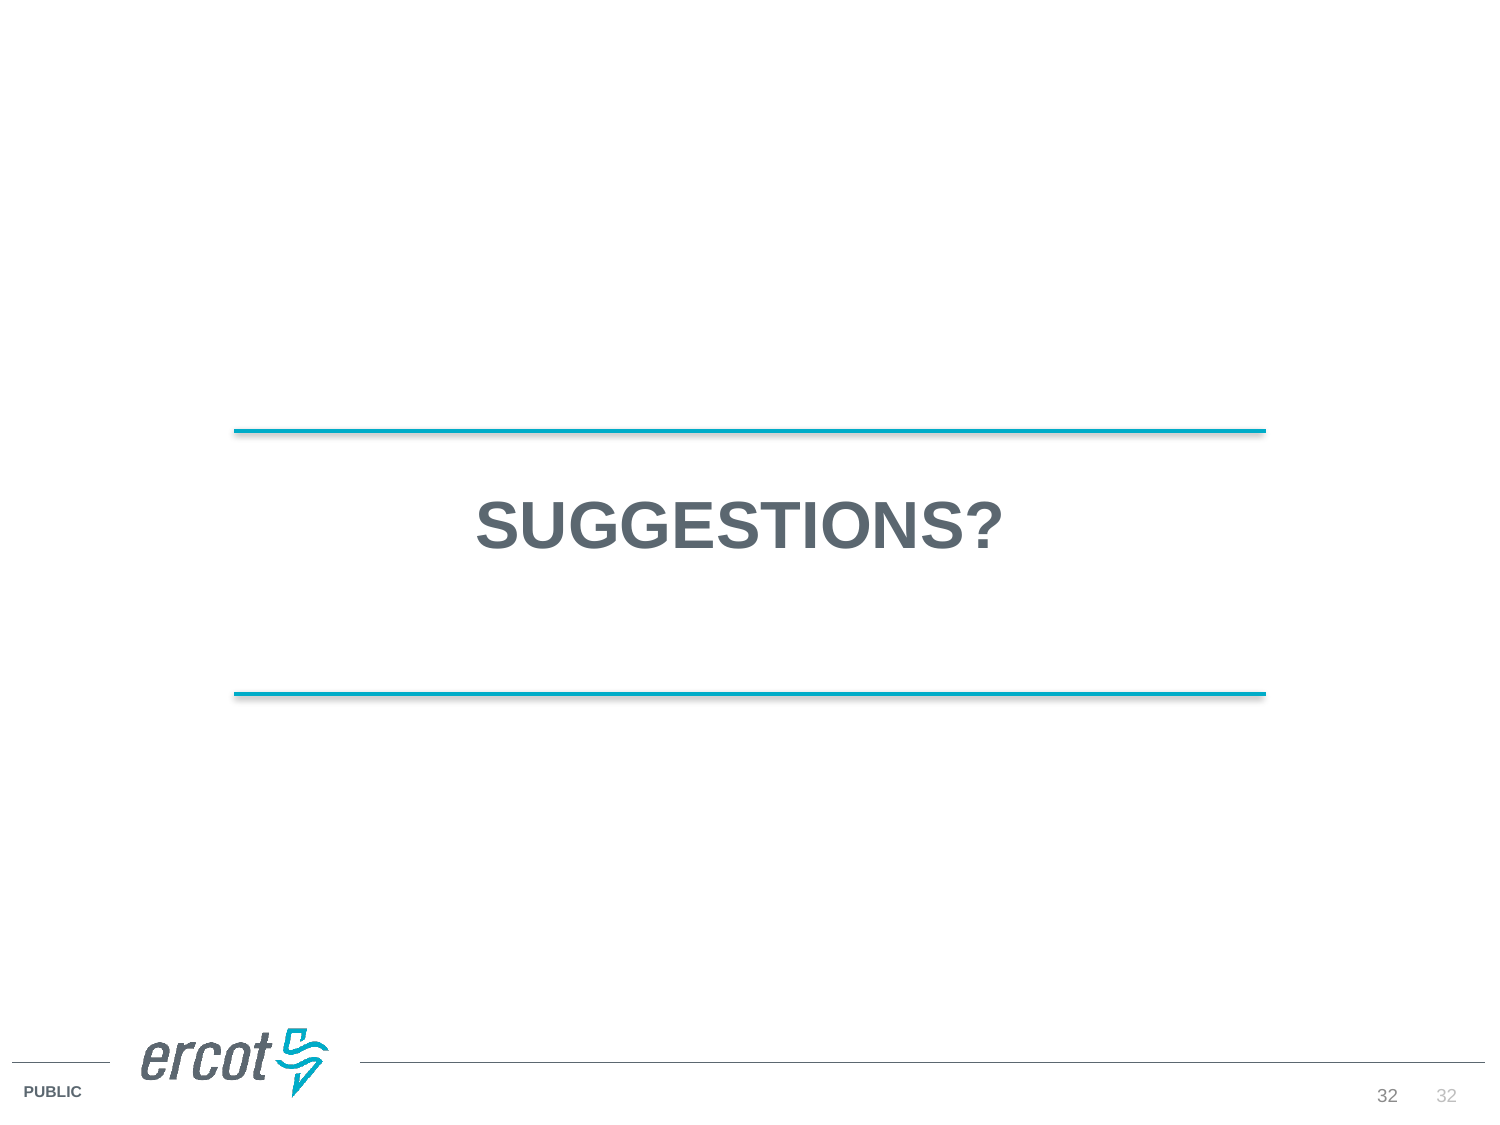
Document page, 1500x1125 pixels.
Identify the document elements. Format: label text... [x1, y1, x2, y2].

slide_number 32 [1350, 1077, 1425, 1113]
picture [137, 1024, 332, 1100]
list Suggestions? [234, 474, 1266, 638]
